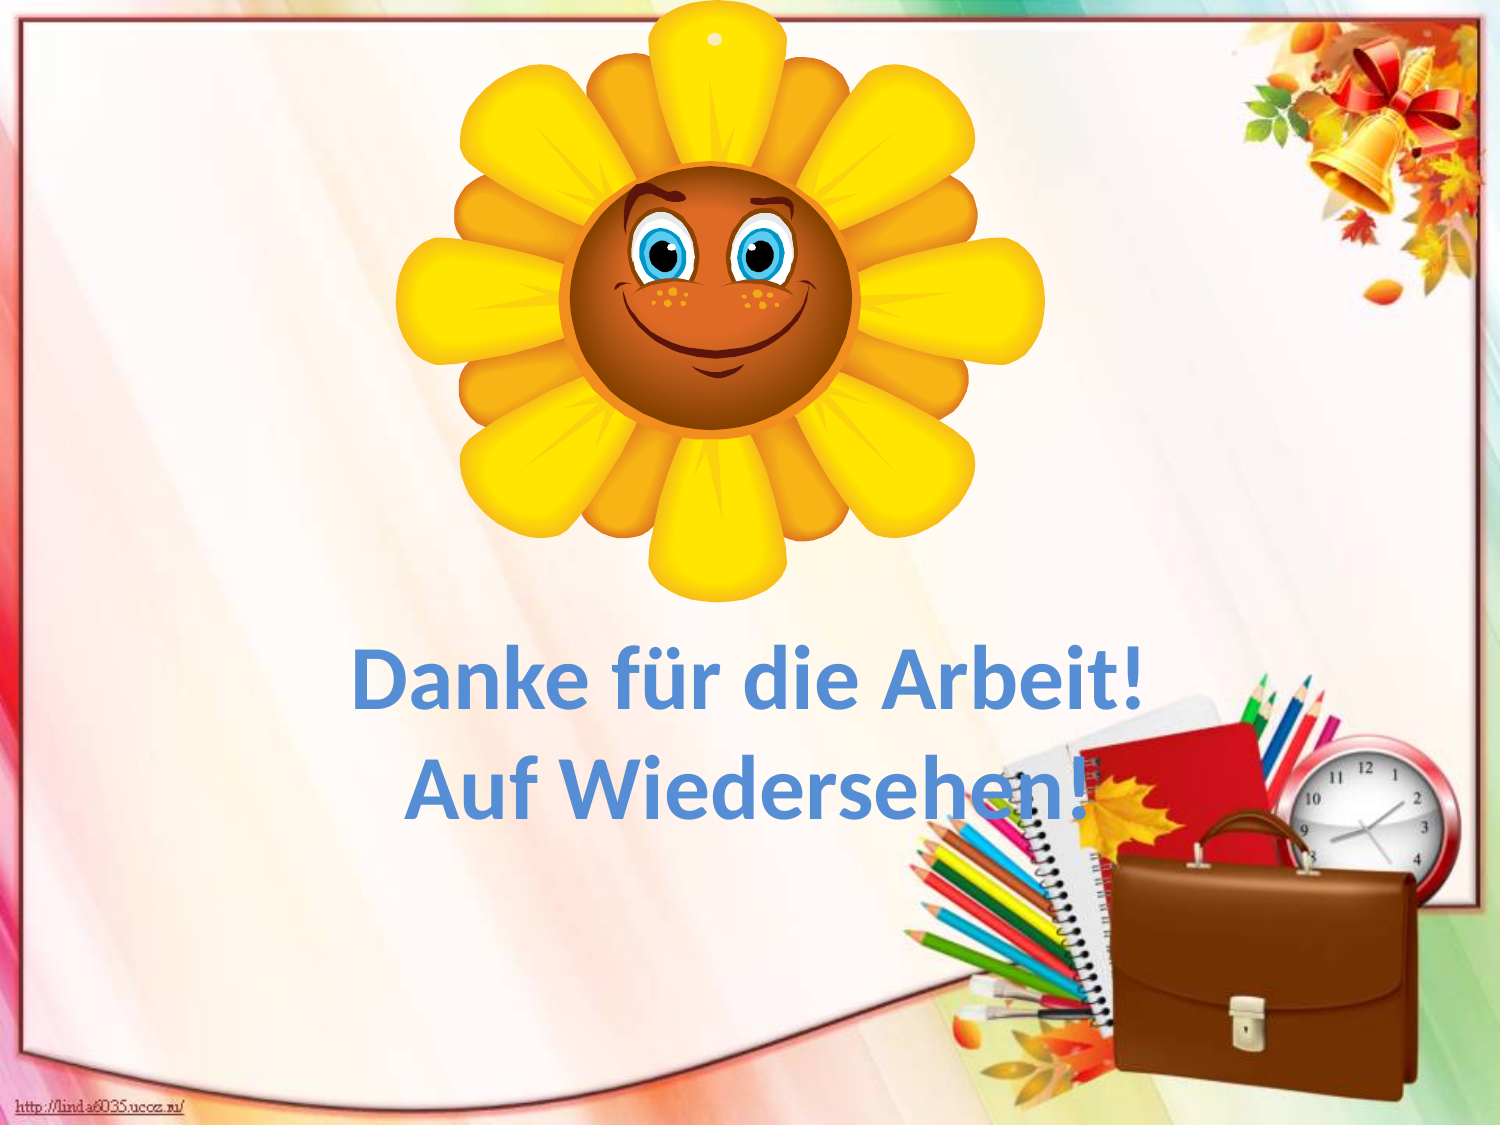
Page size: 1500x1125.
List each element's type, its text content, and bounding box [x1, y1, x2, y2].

picture [0, 0, 1500, 1125]
title Danke für die Arbeit! Auf Wiedersehen! [75, 55, 1425, 1071]
